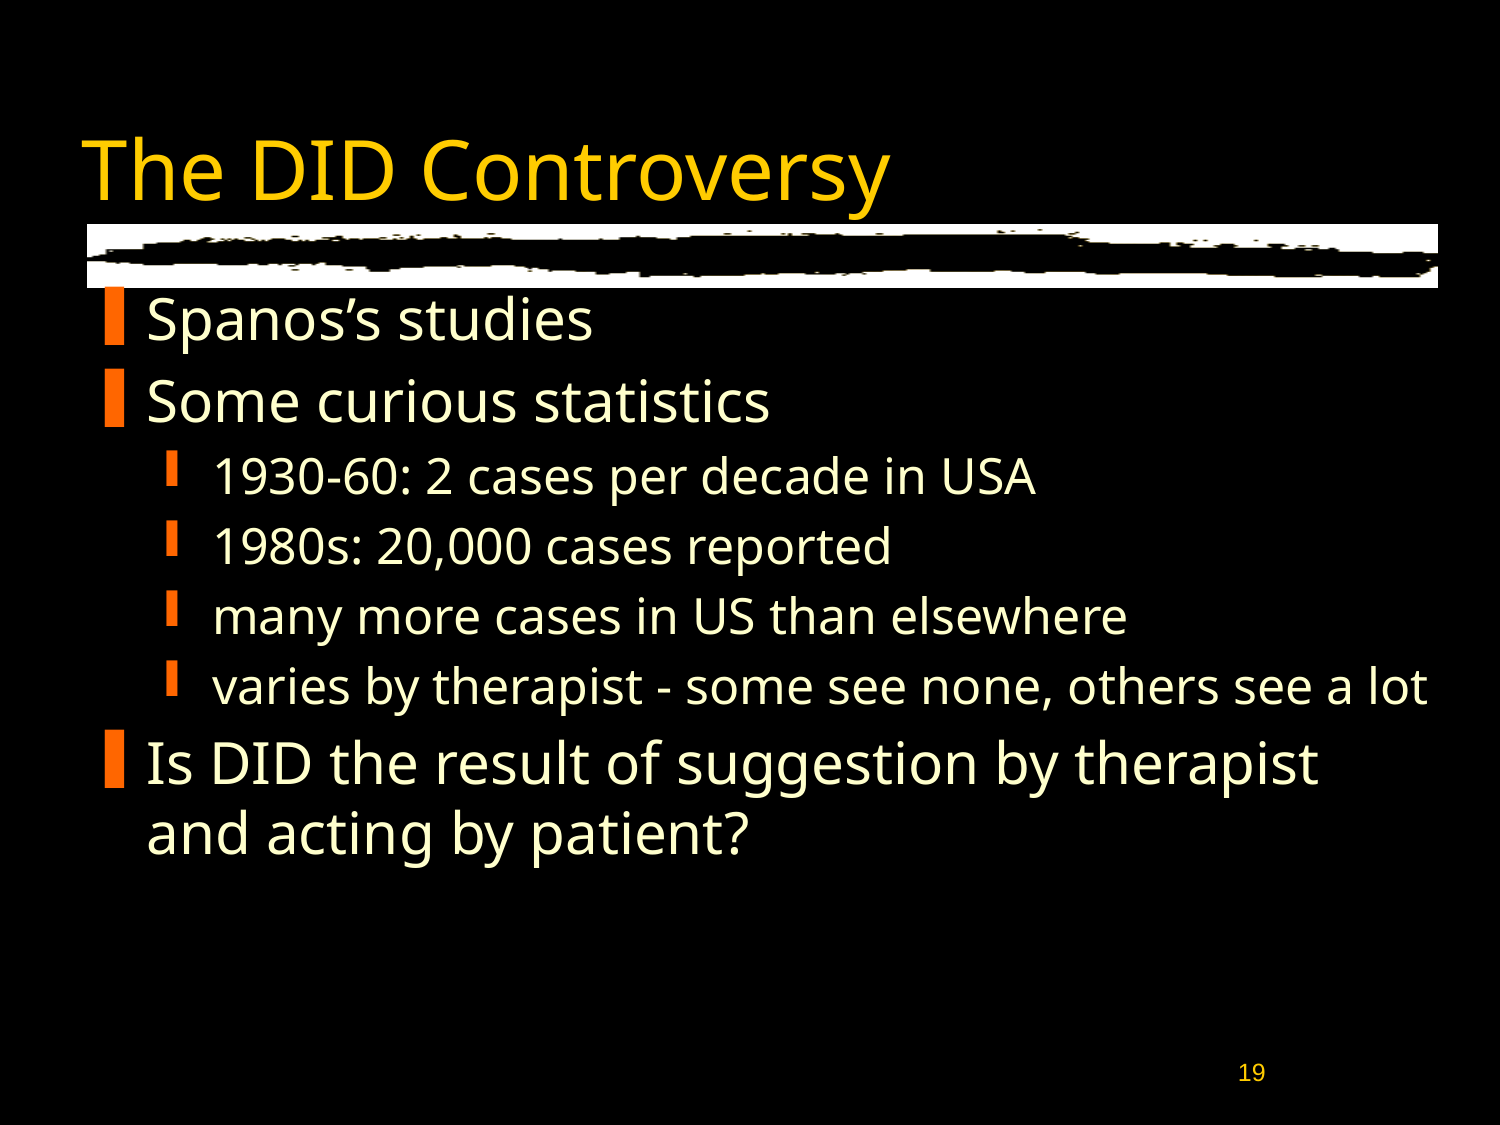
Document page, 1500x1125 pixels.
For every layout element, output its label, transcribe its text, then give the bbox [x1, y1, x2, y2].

list Spanos’s studies Some curious statistics 1930-60: 2 cases per decade in USA 1980s: 20,000 cases reported many more cases in US than elsewhere varies by therapist - some see none, others see a lot Is DID the result of suggestion by therapist and acting by patient? [74, 274, 1451, 1016]
title The DID Controversy [66, 37, 1342, 226]
